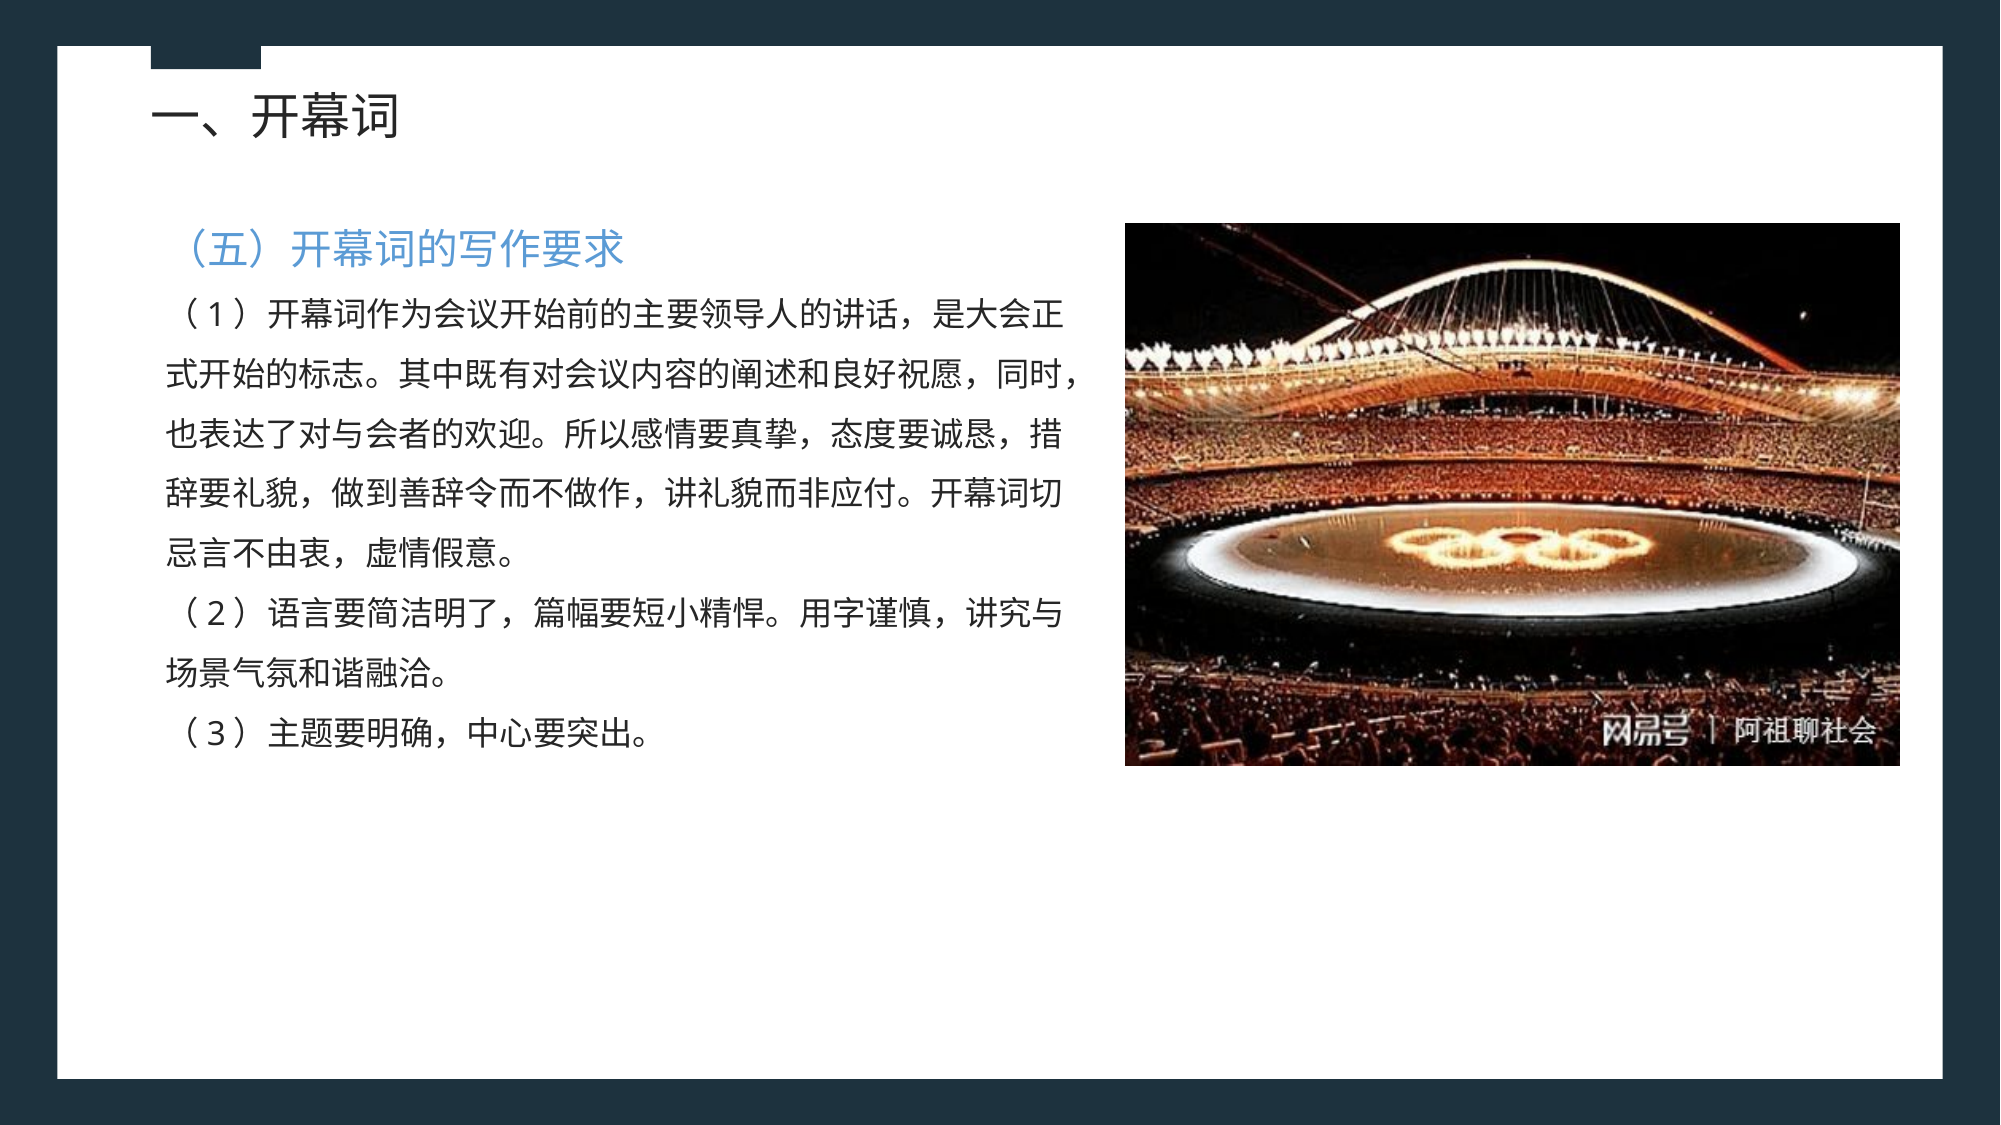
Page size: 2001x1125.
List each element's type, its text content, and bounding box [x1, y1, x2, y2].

picture [1125, 223, 1900, 766]
text_box 一、开幕词 [150, 77, 892, 152]
text_box （五）开幕词的写作要求 （1）开幕词作为会议开始前的主要领导人的讲话，是大会正式开始的标志。其中既有对会议内容的阐述和良好祝愿，同时，也表达了对与会者的欢迎。所以感情要真挚，态度要诚恳，措辞要礼貌，做到善辞令而不做作，讲礼貌而非应付。开幕词切忌言不由衷，虚情假意。 （2）语言要简洁明了，篇幅要短小精悍。用字谨慎，讲究与场景气氛和谐融洽。 （3）主题要明确，中心要突出。 [150, 190, 1102, 760]
